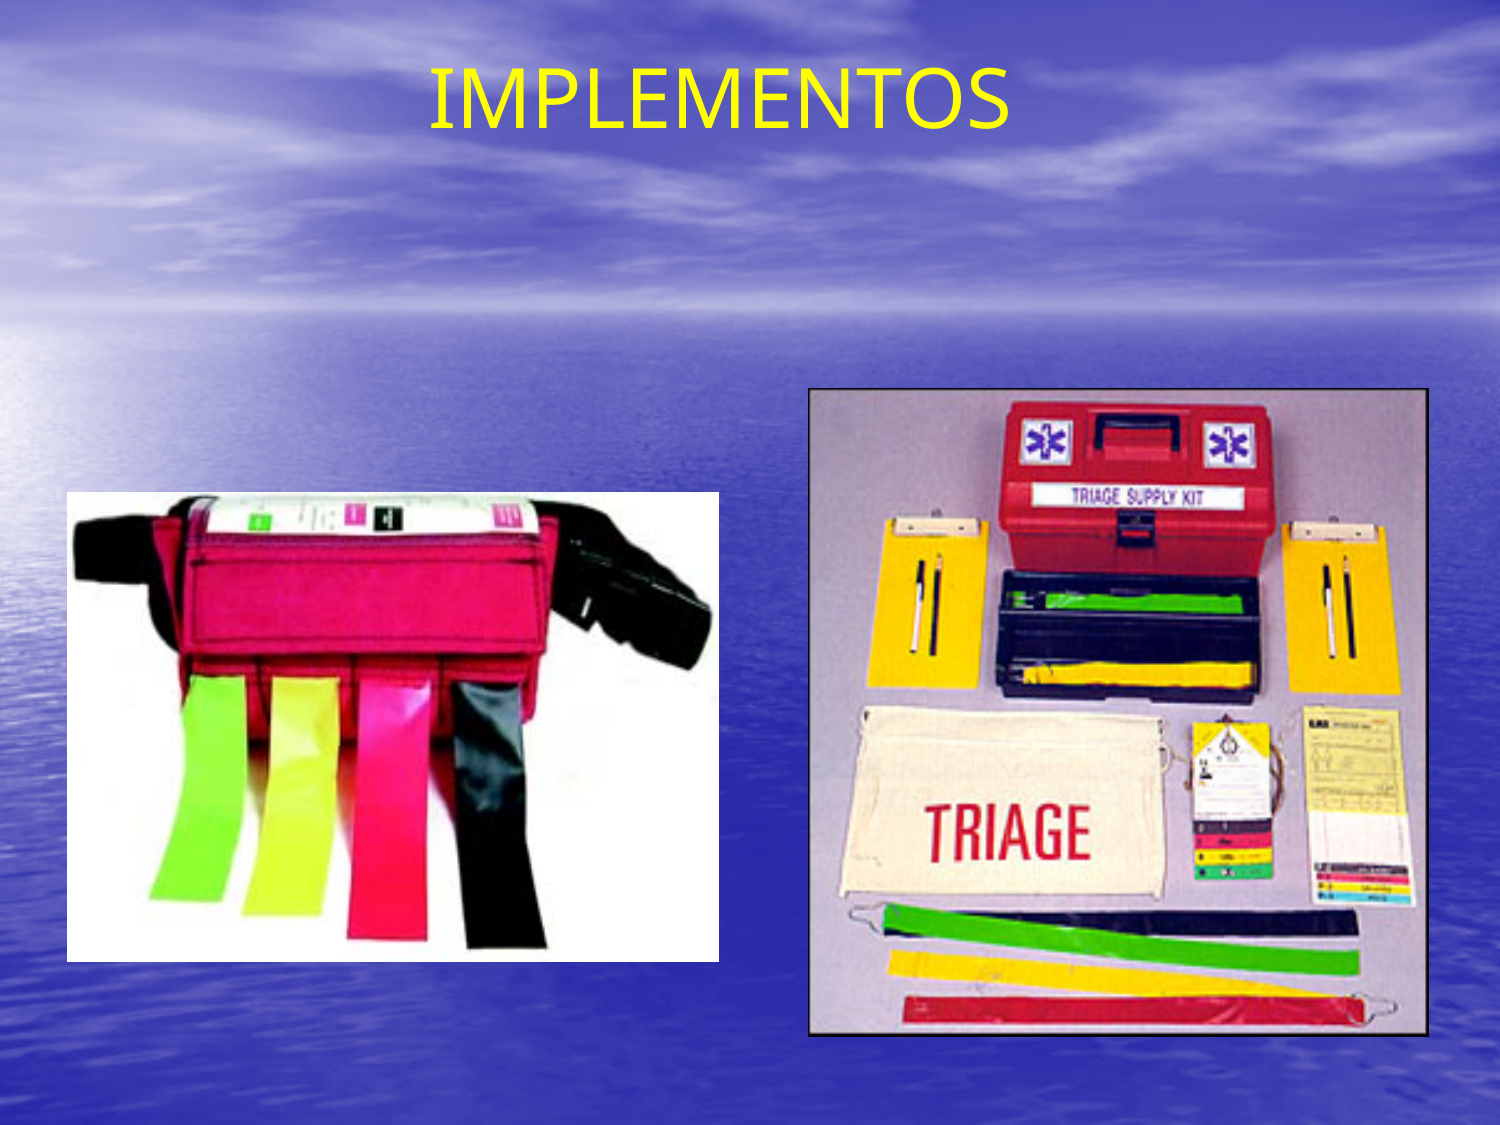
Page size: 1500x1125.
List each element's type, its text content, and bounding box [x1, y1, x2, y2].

text_box IMPLEMENTOS [413, 37, 1028, 153]
picture [808, 388, 1430, 1037]
picture [66, 492, 719, 962]
